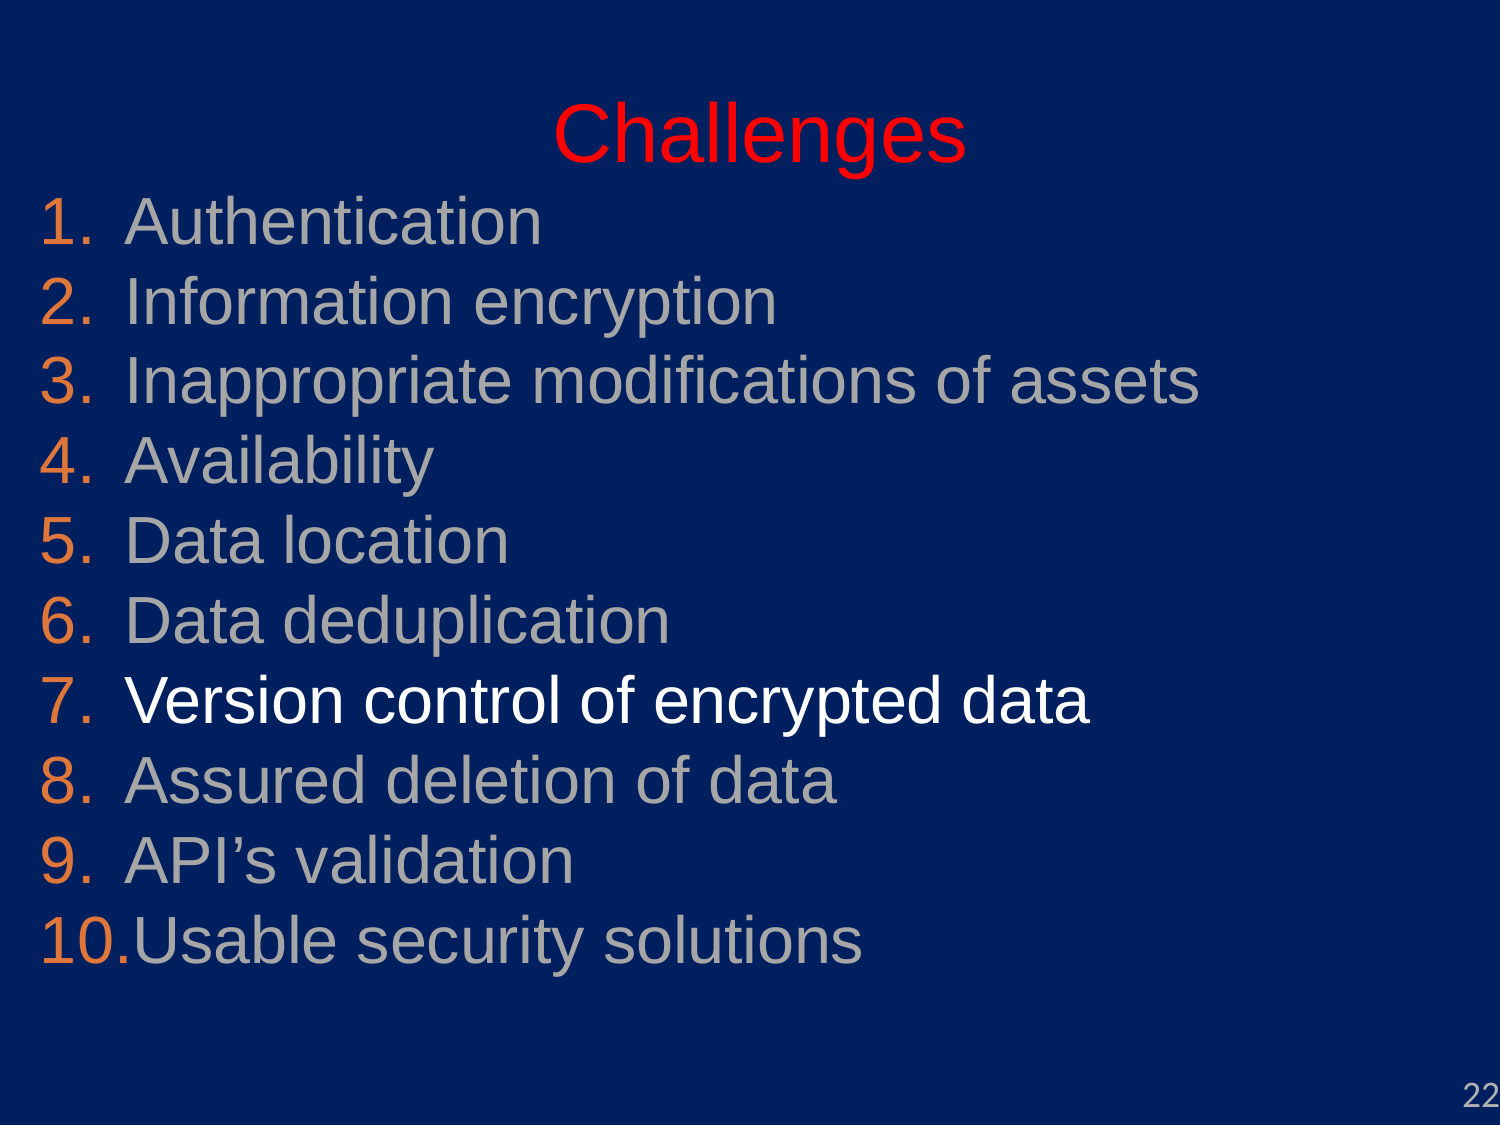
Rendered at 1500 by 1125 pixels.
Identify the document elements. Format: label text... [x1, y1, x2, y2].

text_box Authentication Information encryption Inappropriate modifications of assets Availability Data location Data deduplication Version control of encrypted data Assured deletion of data API’s validation Usable security solutions [37, 177, 1226, 978]
title Challenges [44, 53, 1456, 267]
slide_number 22 [1437, 1069, 1500, 1125]
